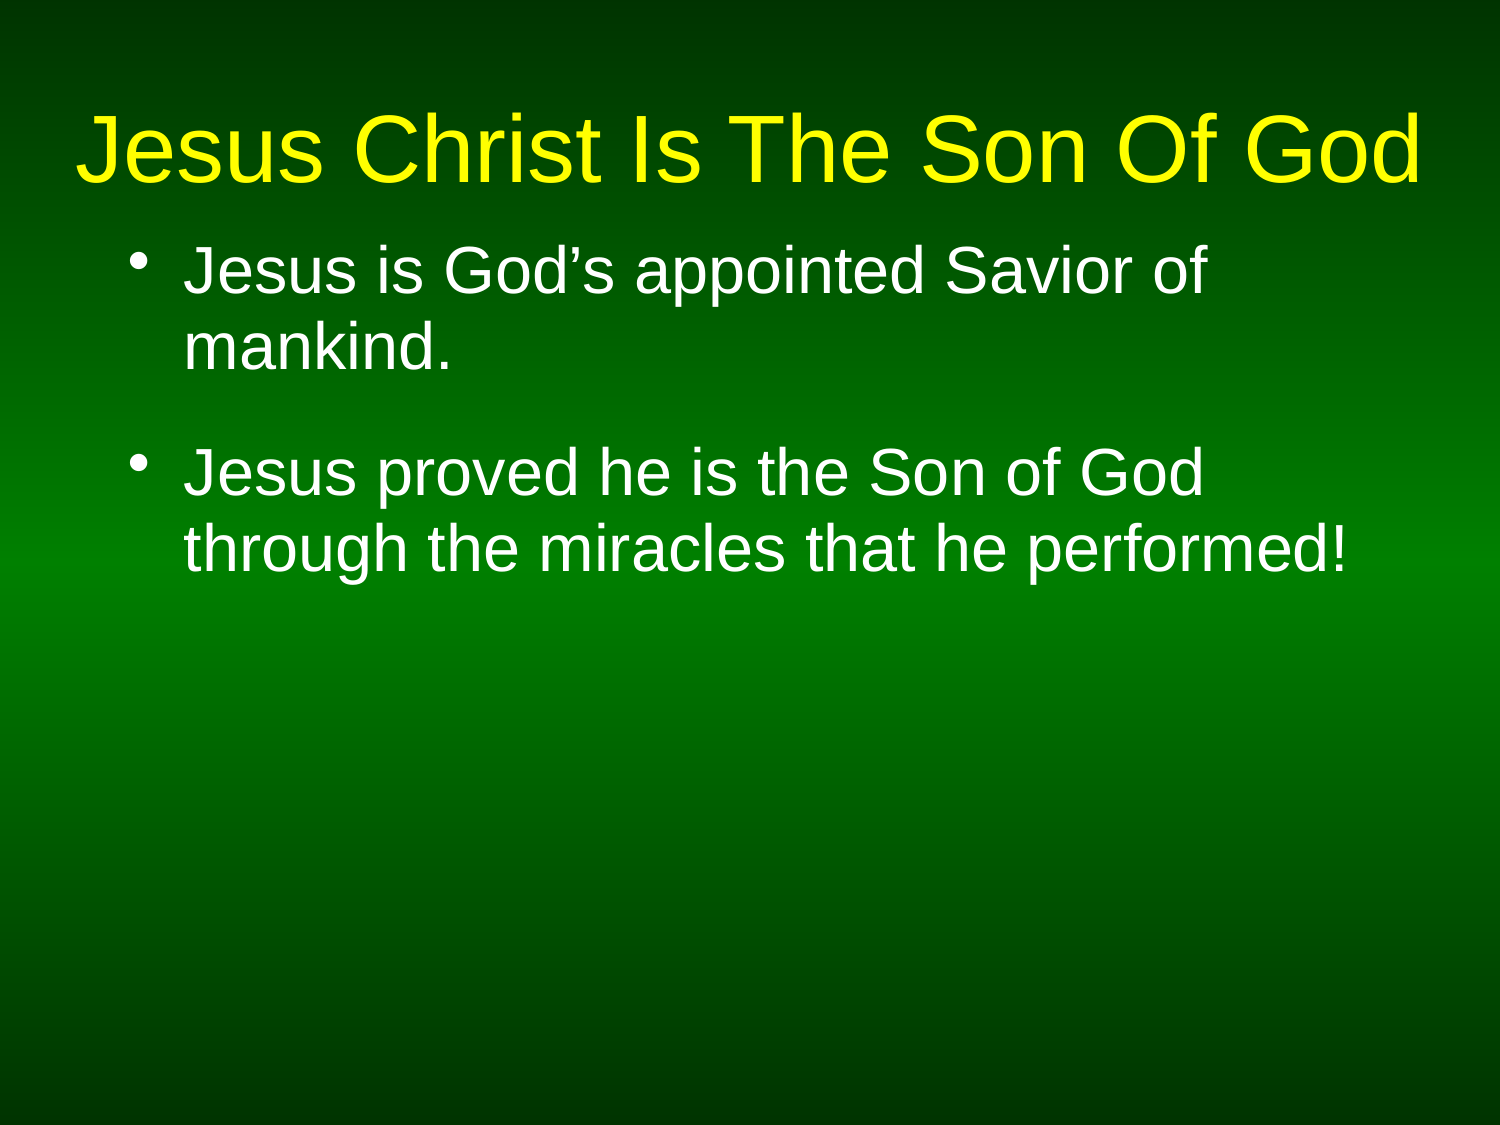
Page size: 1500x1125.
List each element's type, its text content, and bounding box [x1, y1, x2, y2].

title Jesus Christ Is The Son Of God [37, 50, 1463, 238]
list Jesus is God’s appointed Savior of mankind. Jesus proved he is the Son of God through the miracles that he performed! [112, 224, 1463, 1125]
